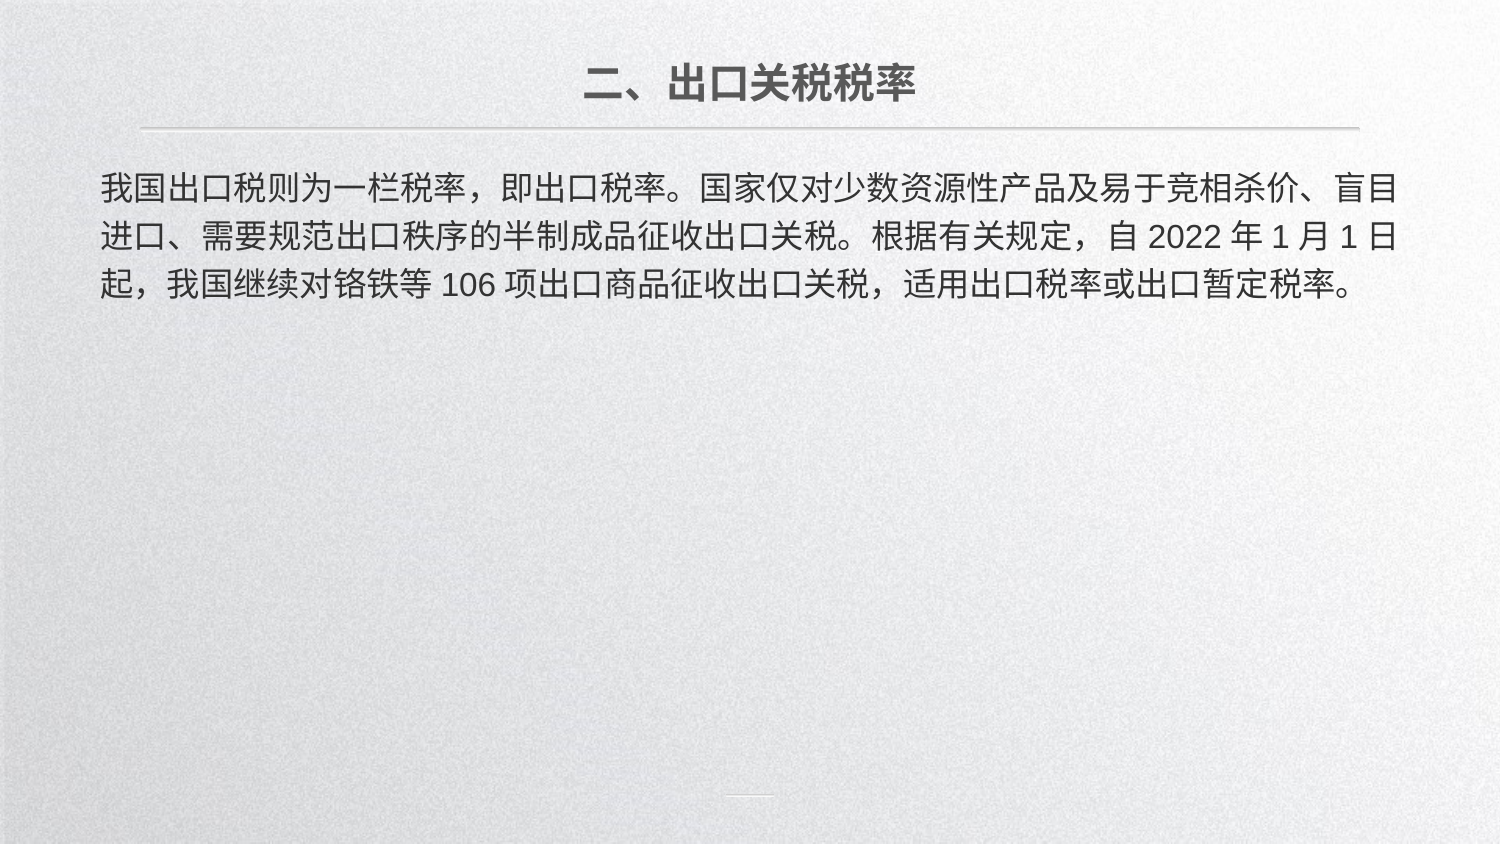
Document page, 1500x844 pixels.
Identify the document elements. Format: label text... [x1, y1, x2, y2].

text_box 我国出口税则为一栏税率，即出口税率。国家仅对少数资源性产品及易于竞相杀价、盲目进口、需要规范出口秩序的半制成品征收出口关税。根据有关规定，自2022年1月1日起，我国继续对铬铁等106项出口商品征收出口关税，适用出口税率或出口暂定税率。 [100, 159, 1400, 552]
text_box 二、出口关税税率 [460, 50, 1039, 112]
picture [0, 0, 1500, 844]
